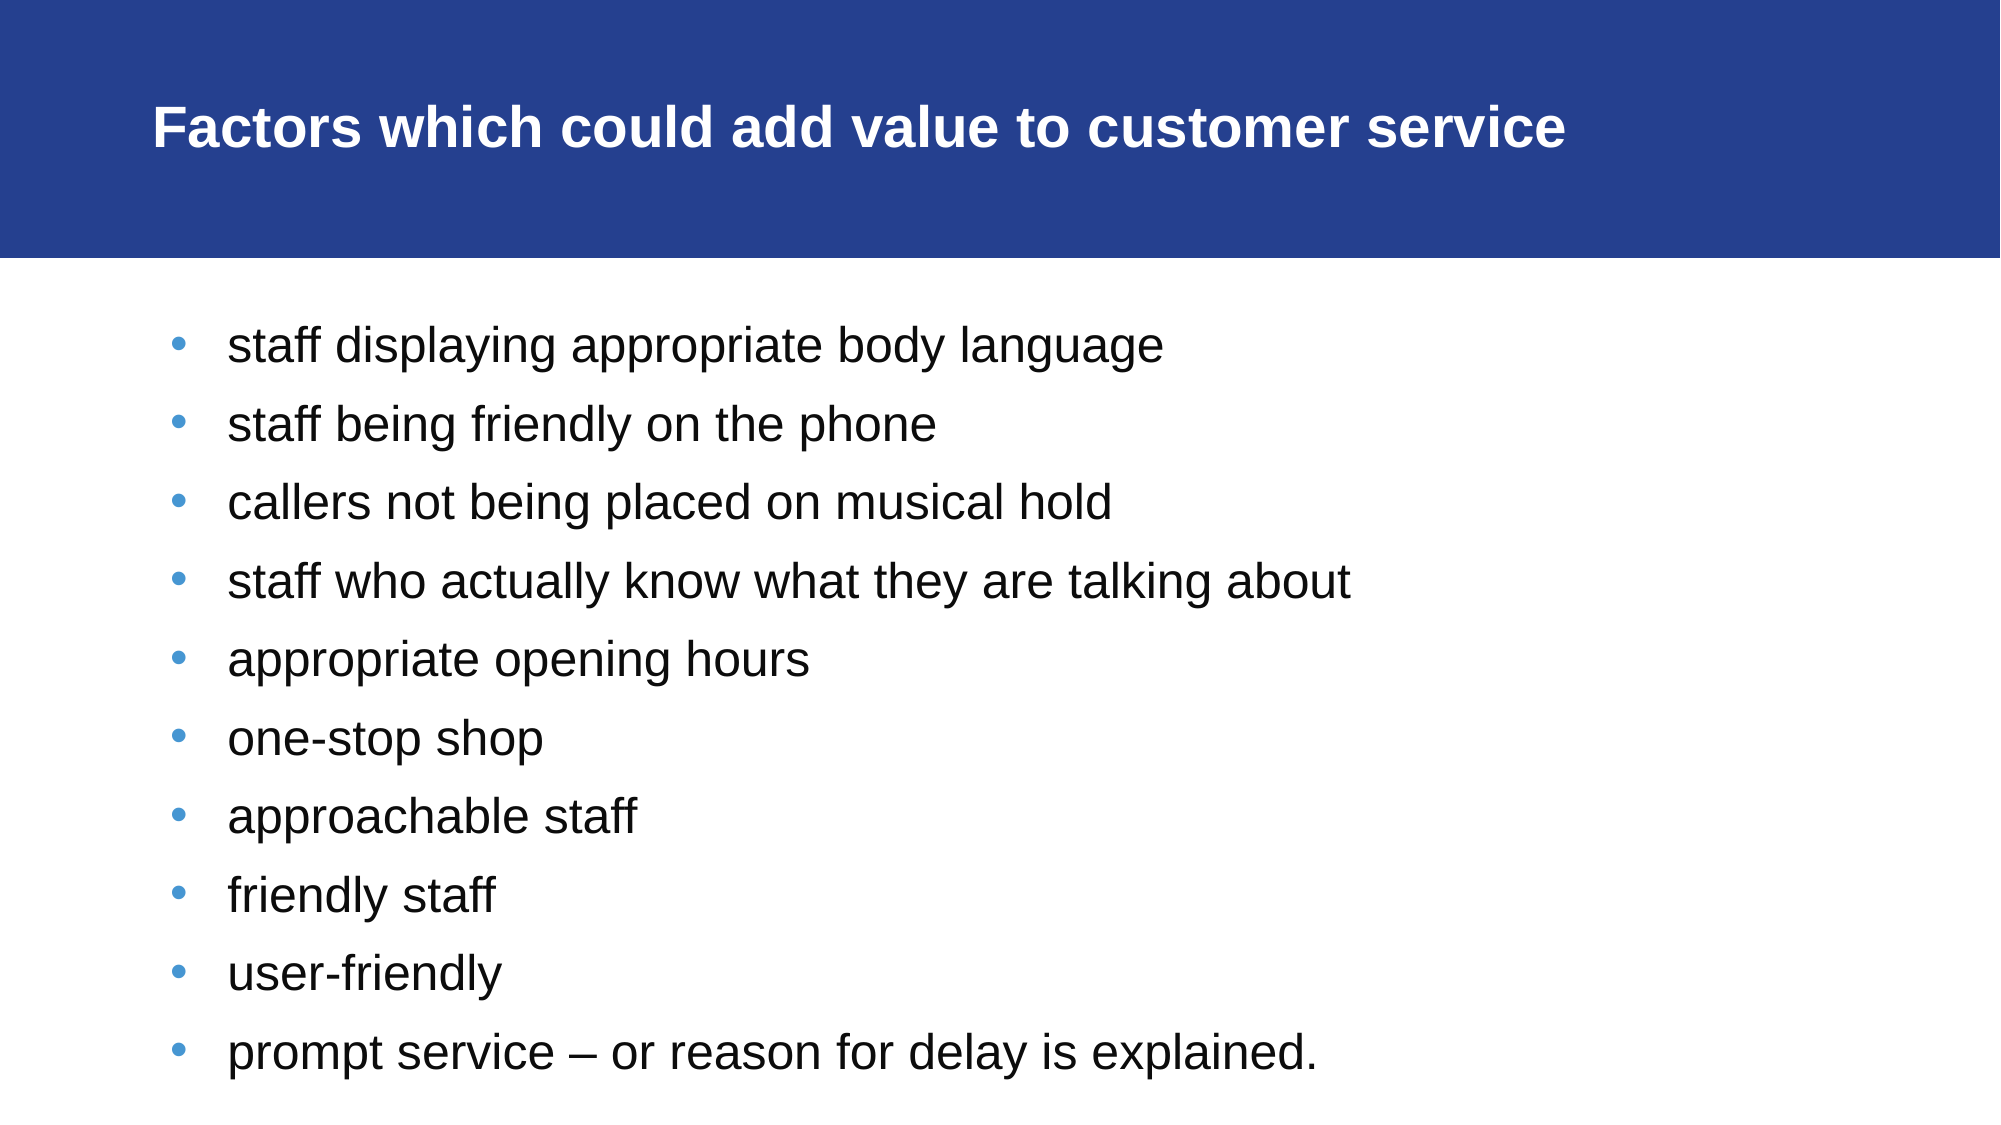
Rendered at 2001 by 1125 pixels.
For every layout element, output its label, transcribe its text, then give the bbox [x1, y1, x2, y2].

list staff displaying appropriate body language staff being friendly on the phone callers not being placed on musical hold staff who actually know what they are talking about appropriate opening hours one-stop shop approachable staff friendly staff user-friendly prompt service – or reason for delay is explained. [137, 299, 1863, 1025]
title Factors which could add value to customer service [137, 20, 1863, 238]
